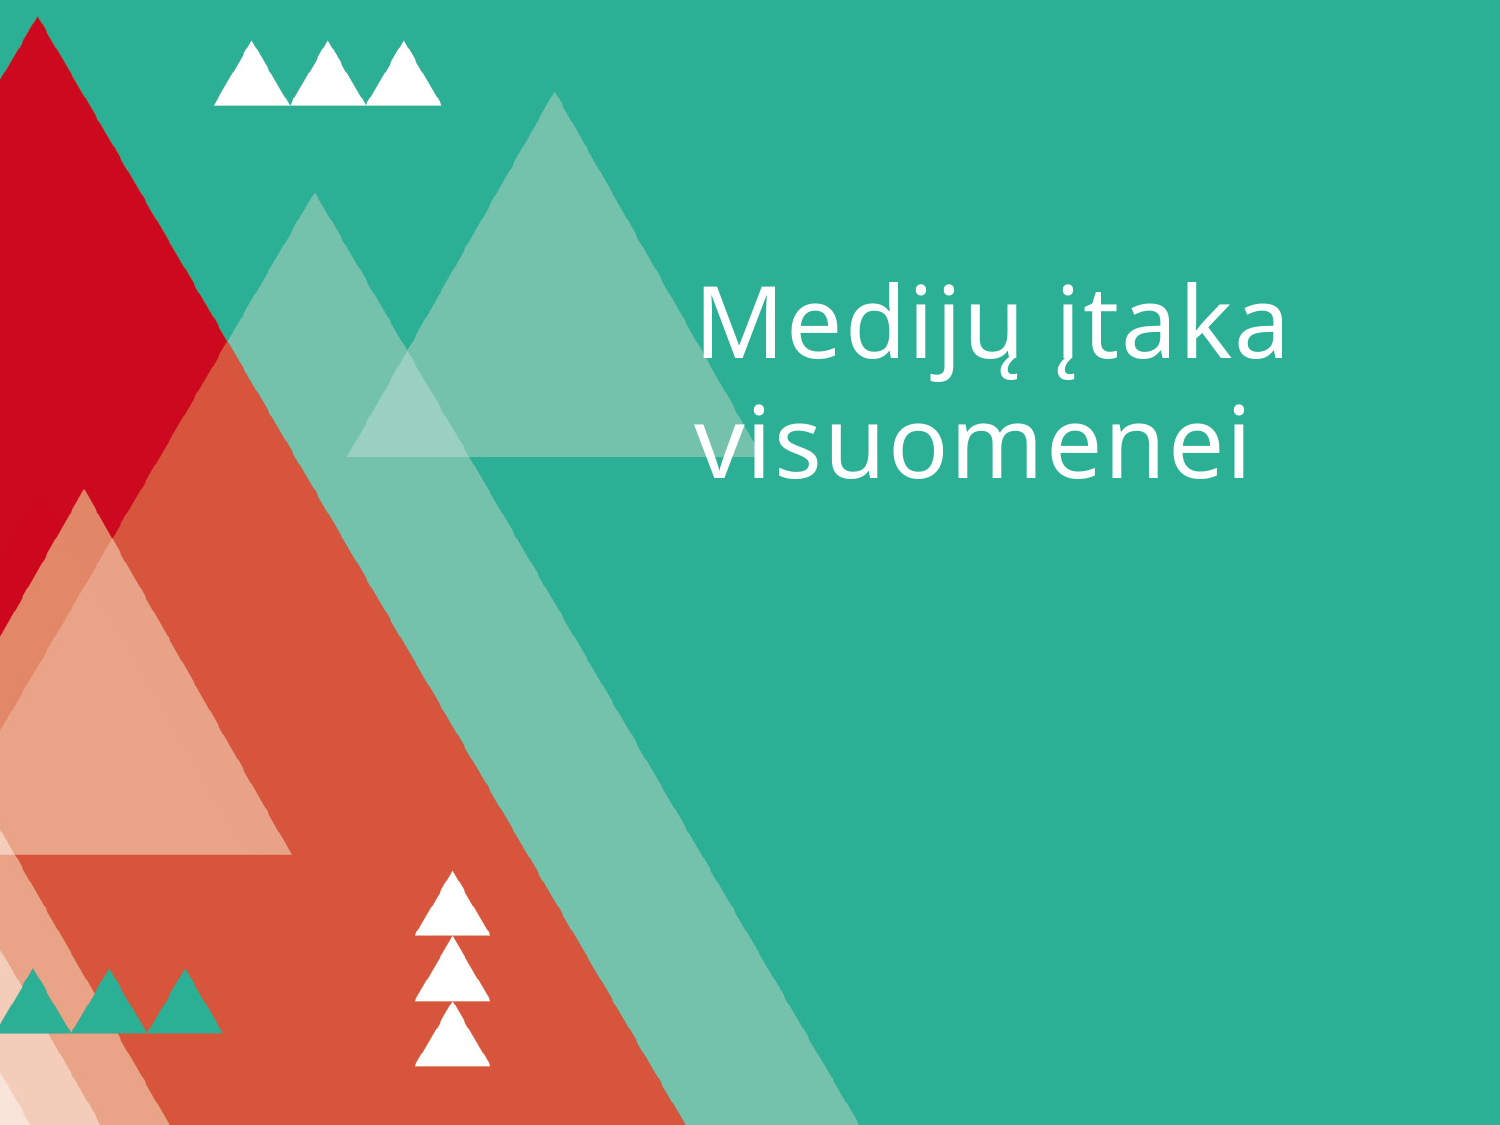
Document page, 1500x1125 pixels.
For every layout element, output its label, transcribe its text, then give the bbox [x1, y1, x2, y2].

title Medijų įtaka visuomenei [679, 149, 1471, 728]
picture [0, 0, 1500, 1125]
